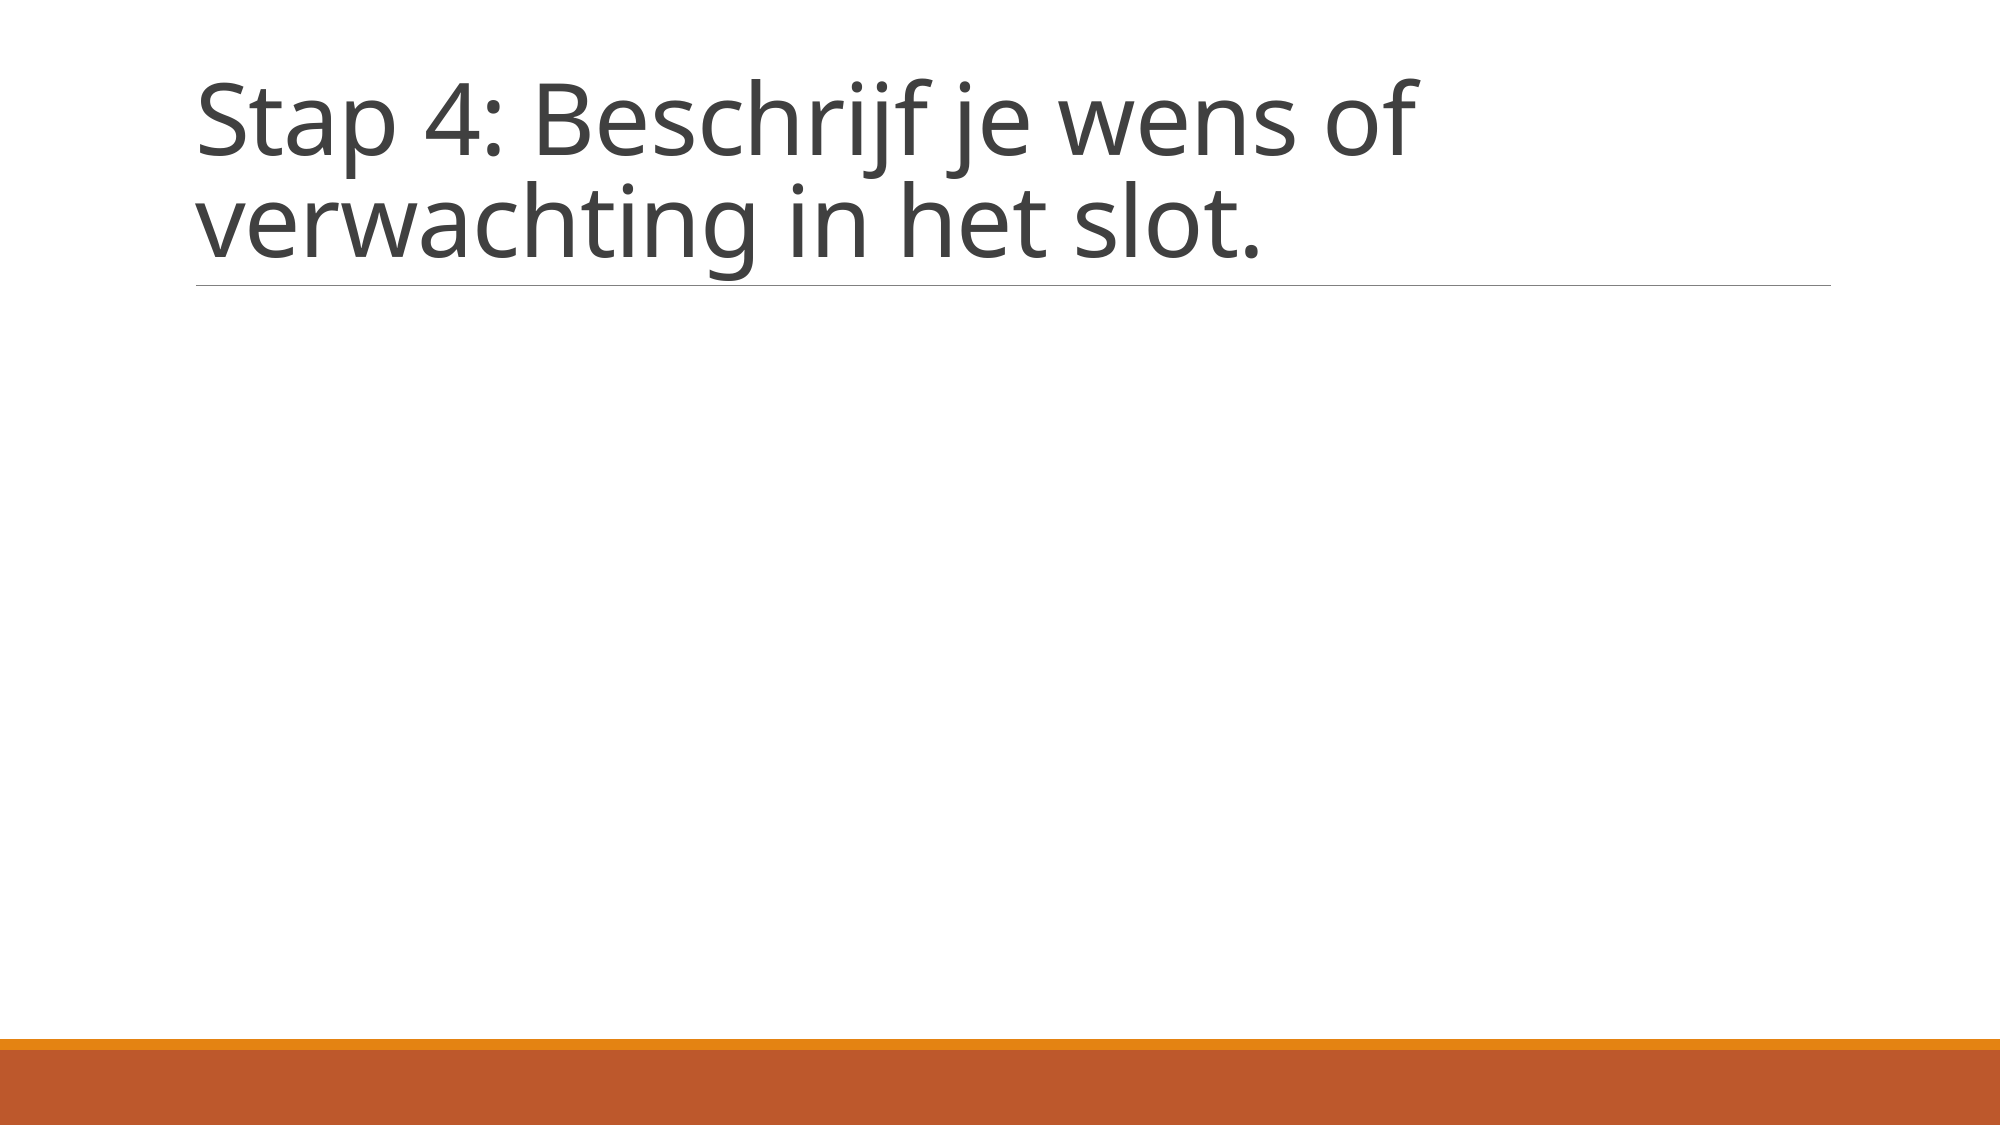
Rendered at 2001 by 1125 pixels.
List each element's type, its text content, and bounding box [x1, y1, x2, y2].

title Stap 4: Beschrijf je wens of verwachting in het slot. [180, 47, 1830, 285]
